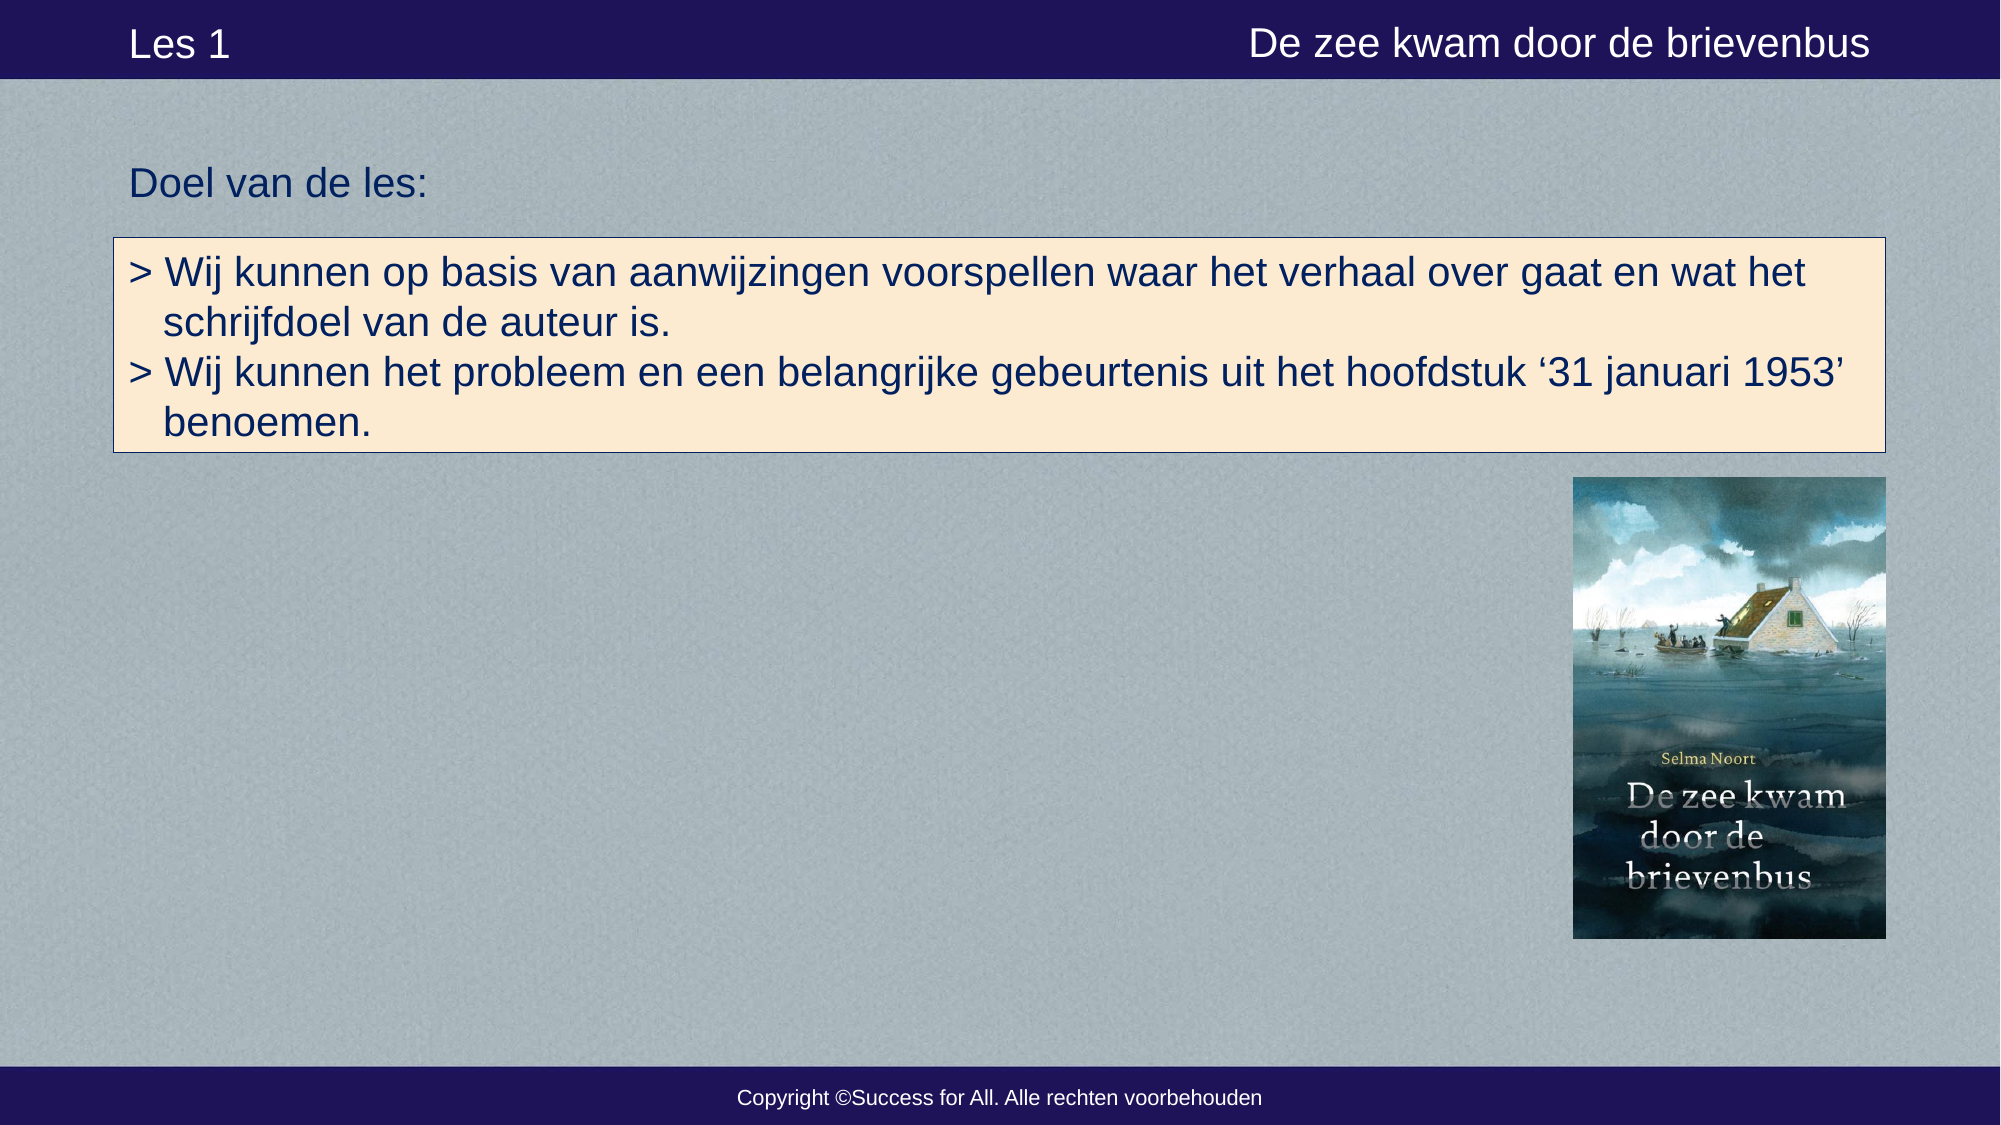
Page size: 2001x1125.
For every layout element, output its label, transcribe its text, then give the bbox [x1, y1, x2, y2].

text_box De zee kwam door de brievenbus [999, 8, 1886, 73]
picture [0, 0, 2001, 1125]
text_box Doel van de les: [113, 148, 1635, 214]
text_box Les 1 [114, 9, 354, 75]
text_box > Wij kunnen op basis van aanwijzingen voorspellen waar het verhaal over gaat en wat het schrijfdoel van de auteur is. > Wij kunnen het probleem en een belangrijke gebeurtenis uit het hoofdstuk ‘31 januari 1953’ benoemen. [113, 237, 1886, 453]
text_box Copyright ©Success for All. Alle rechten voorbehouden [0, 1076, 2000, 1125]
